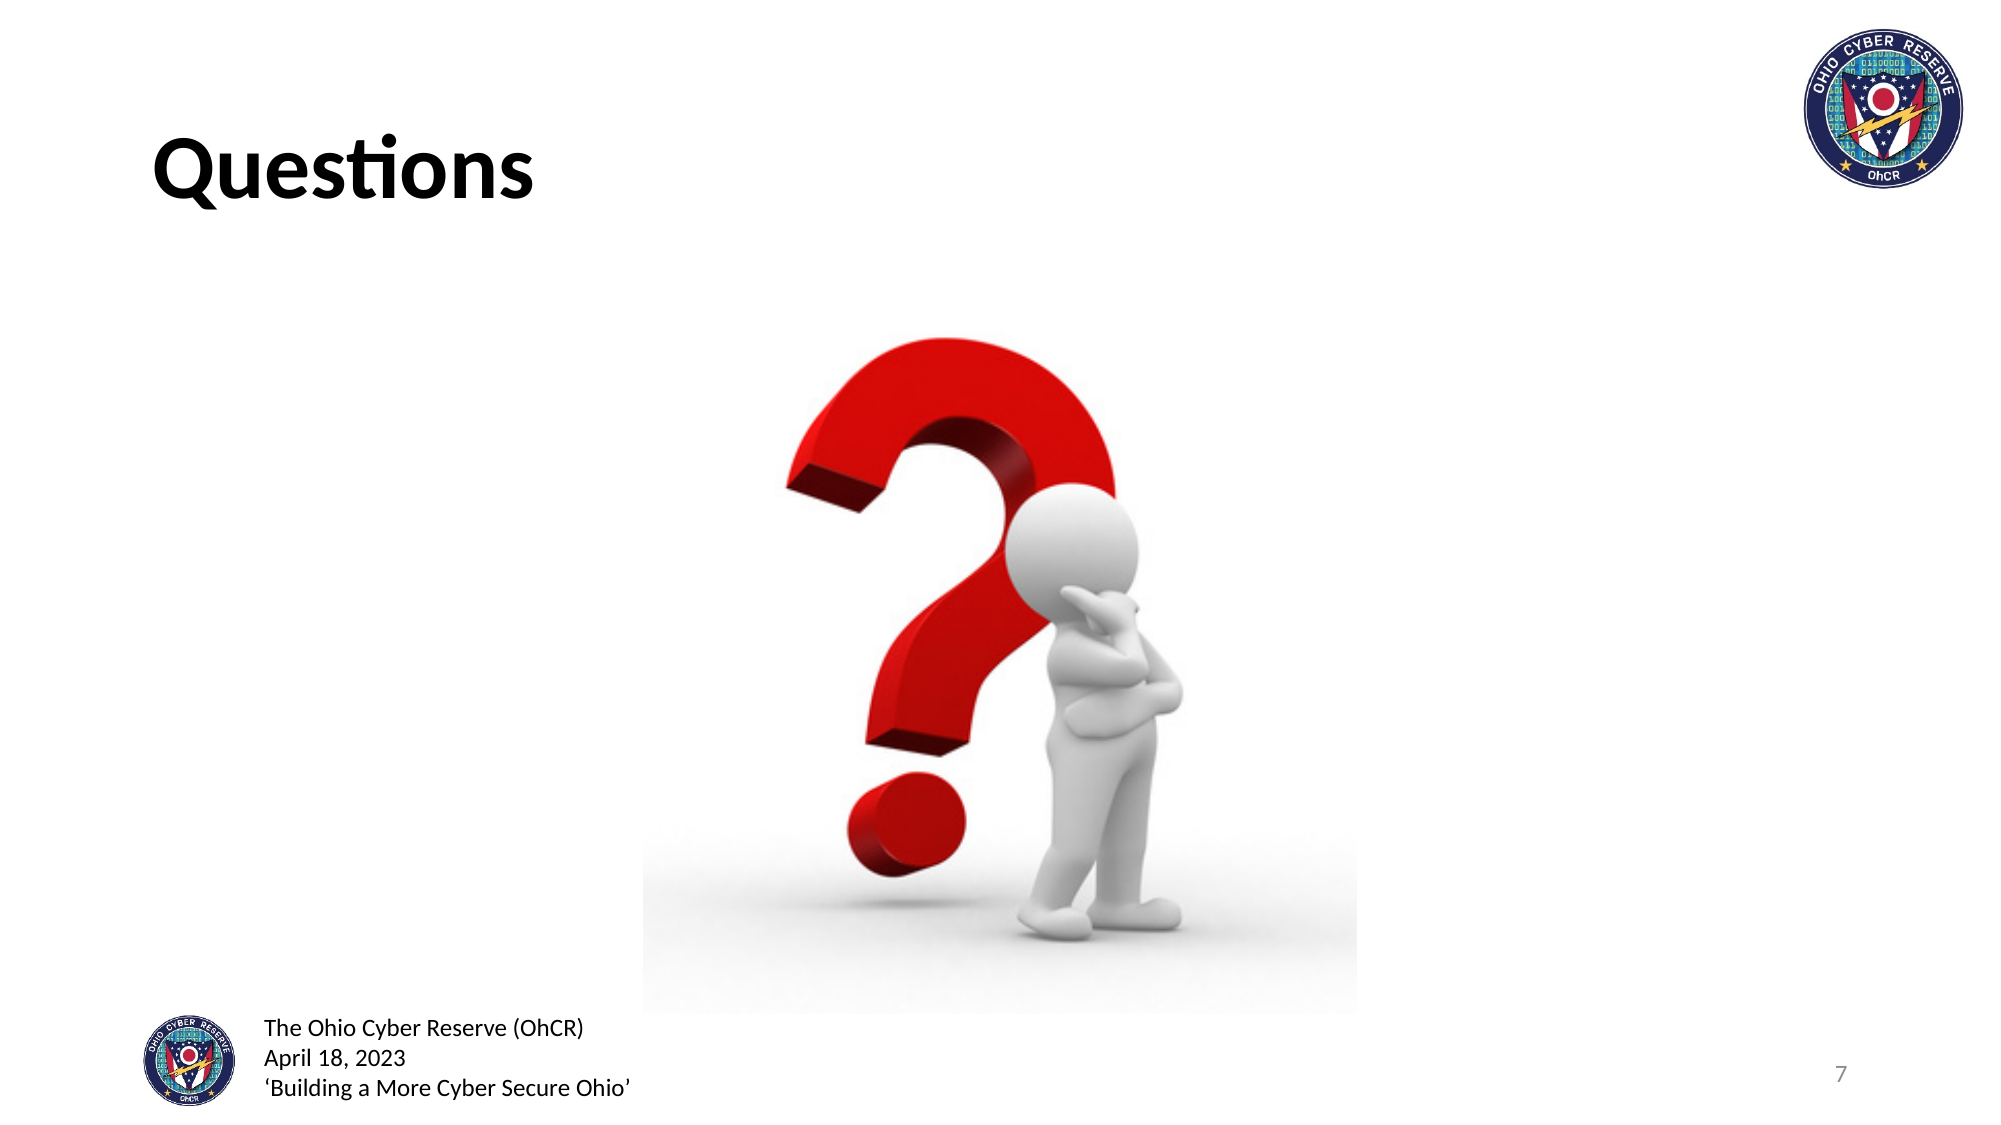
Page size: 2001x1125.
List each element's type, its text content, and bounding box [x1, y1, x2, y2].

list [643, 299, 1357, 1014]
text_box The Ohio Cyber Reserve (OhCR) April 18, 2023 ‘Building a More Cyber Secure Ohio’ [249, 1004, 647, 1109]
picture [140, 1013, 238, 1108]
picture [1798, 25, 1969, 192]
title Questions [137, 59, 1745, 278]
slide_number 7 [1412, 1042, 1863, 1103]
